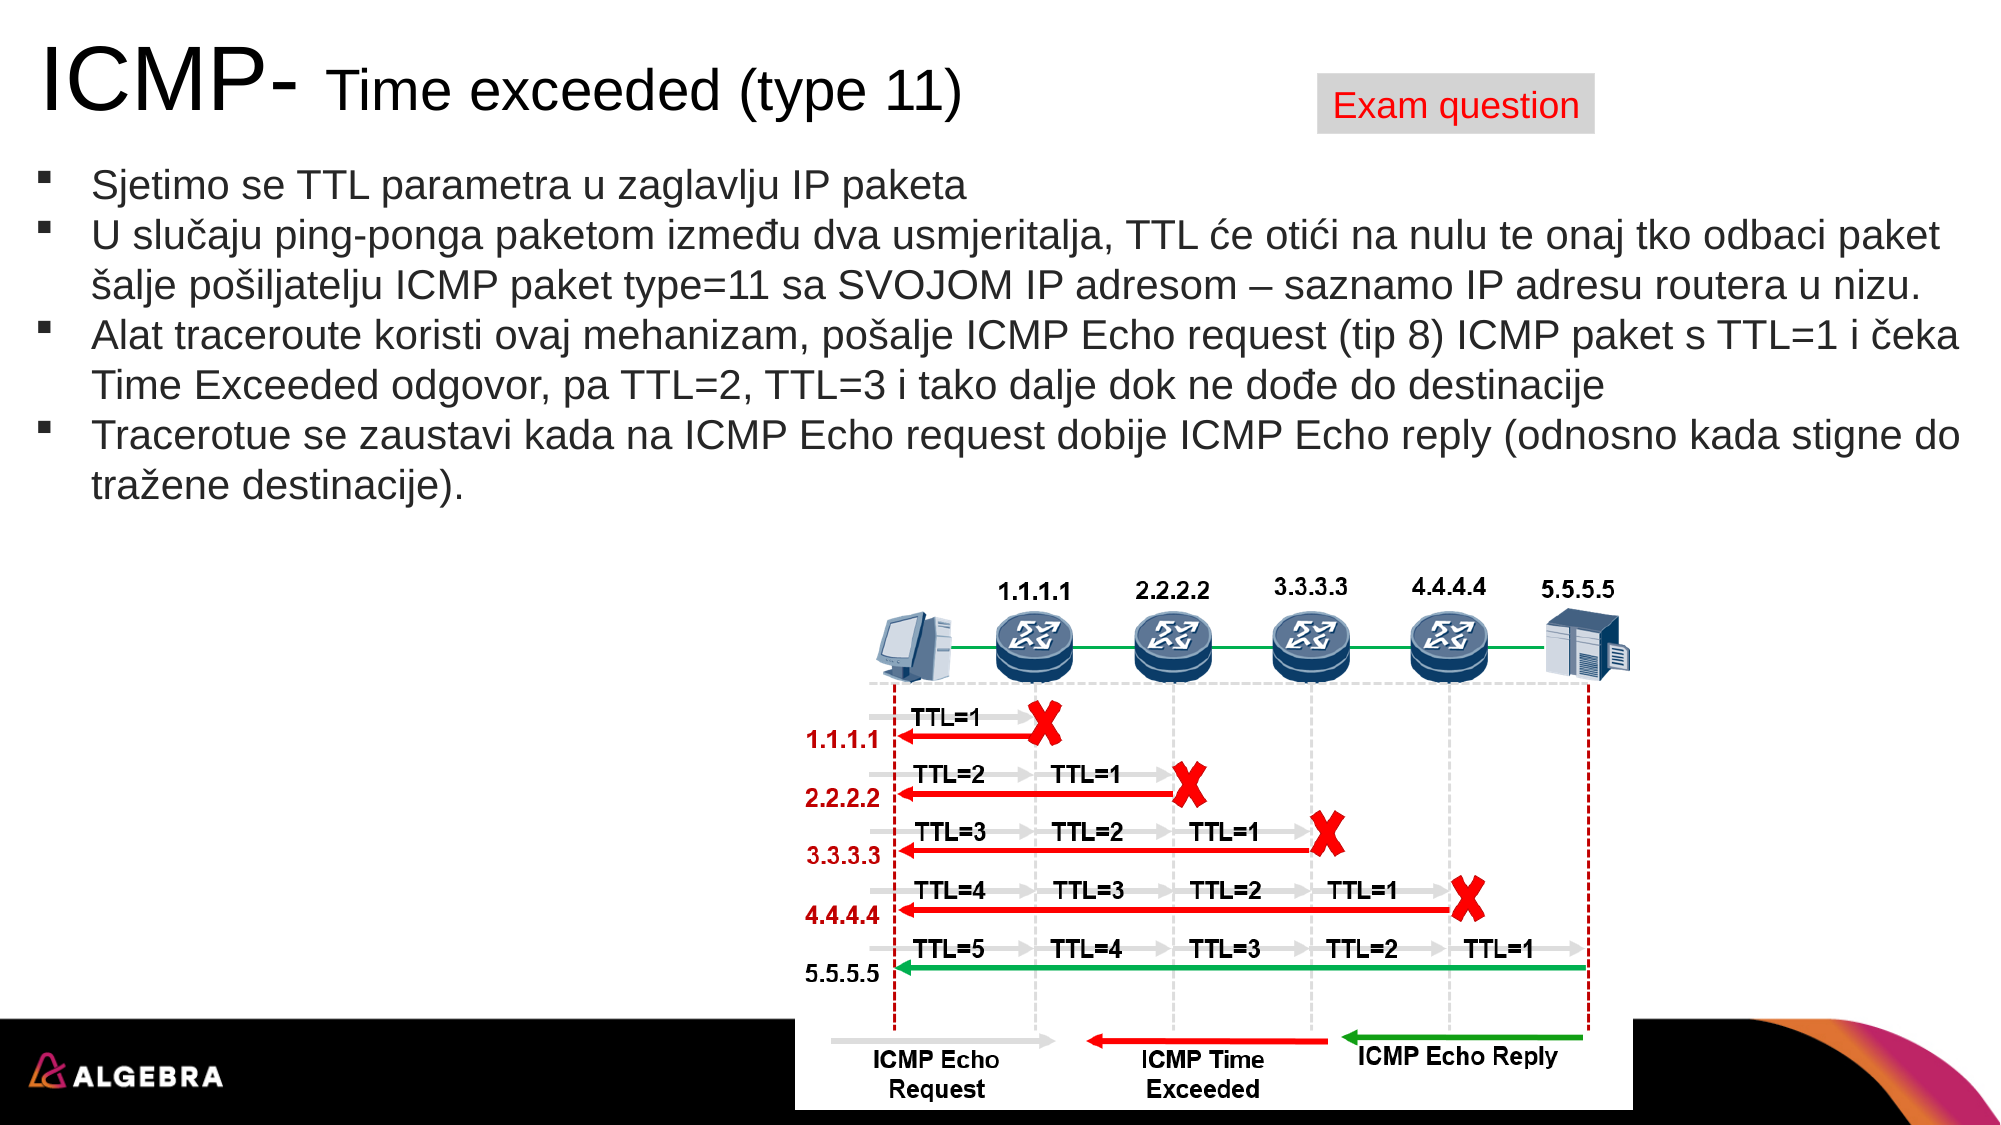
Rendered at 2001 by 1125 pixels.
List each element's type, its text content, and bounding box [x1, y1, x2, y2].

picture [0, 0, 2001, 1125]
text_box Exam question [1317, 73, 1595, 134]
title ICMP- Time exceeded (type 11) [39, 23, 1813, 150]
text_box Sjetimo se TTL parametra u zaglavlju IP paketa U slučaju ping-ponga paketom između dva usmjeritalja, TTL će otići na nulu te onaj tko odbaci paket šalje pošiljatelju ICMP paket type=11 sa SVOJOM IP adresom – saznamo IP adresu routera u nizu. Alat traceroute koristi ovaj mehanizam, pošalje ICMP Echo request (tip 8) ICMP paket s TTL=1 i čeka Time Exceeded odgovor, pa TTL=2, TTL=3 i tako dalje dok ne dođe do destinacije Tracerotue se zaustavi kada na ICMP Echo request dobije ICMP Echo reply (odnosno kada stigne do tražene destinacije). [20, 150, 1980, 515]
